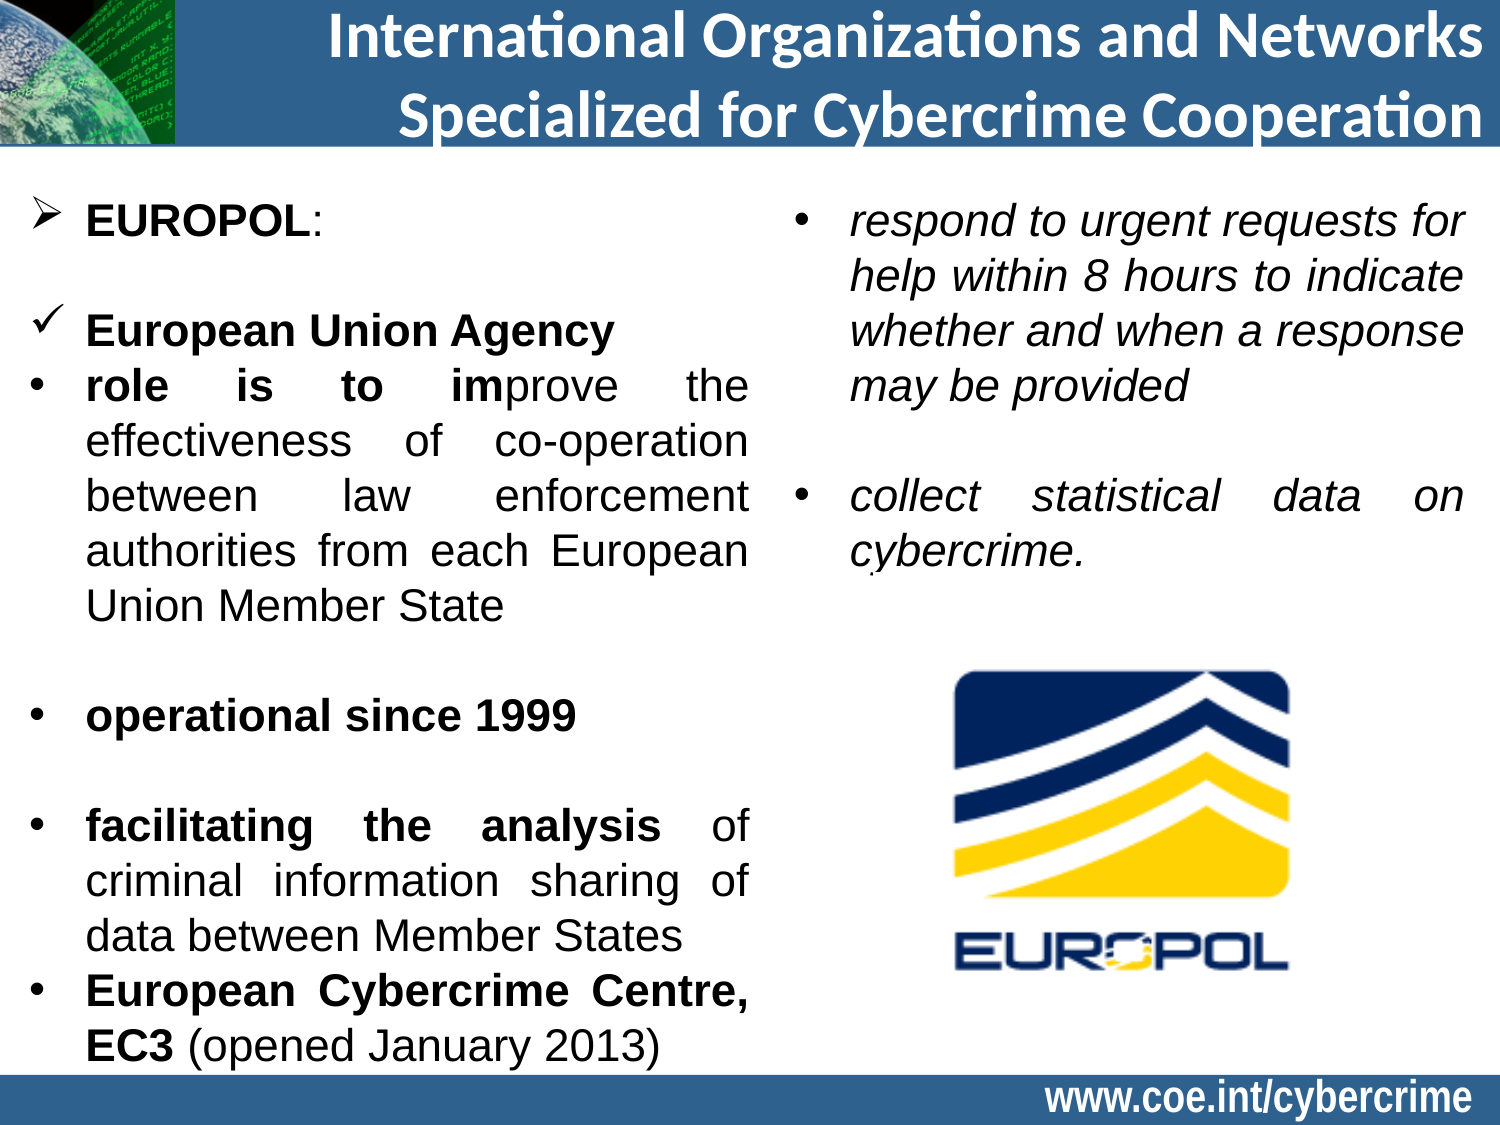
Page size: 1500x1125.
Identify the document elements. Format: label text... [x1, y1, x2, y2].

picture [0, 0, 175, 144]
text_box International Organizations and Networks Specialized for Cybercrime Cooperation [177, 0, 1500, 149]
picture [873, 571, 1371, 1069]
text_box respond to urgent requests for help within 8 hours to indicate whether and when a response may be provided collect statistical data on cybercrime. [779, 183, 1481, 639]
text_box EUROPOL: European Union Agency role is to improve the effectiveness of co-operation between law enforcement authorities from each European Union Member State operational since 1999 facilitating the analysis of criminal information sharing of data between Member States European Cybercrime Centre, EC3 (opened January 2013) [14, 183, 765, 1079]
text_box [0, 1073, 1030, 1125]
text_box www.coe.int/cybercrime [1030, 1059, 1500, 1125]
